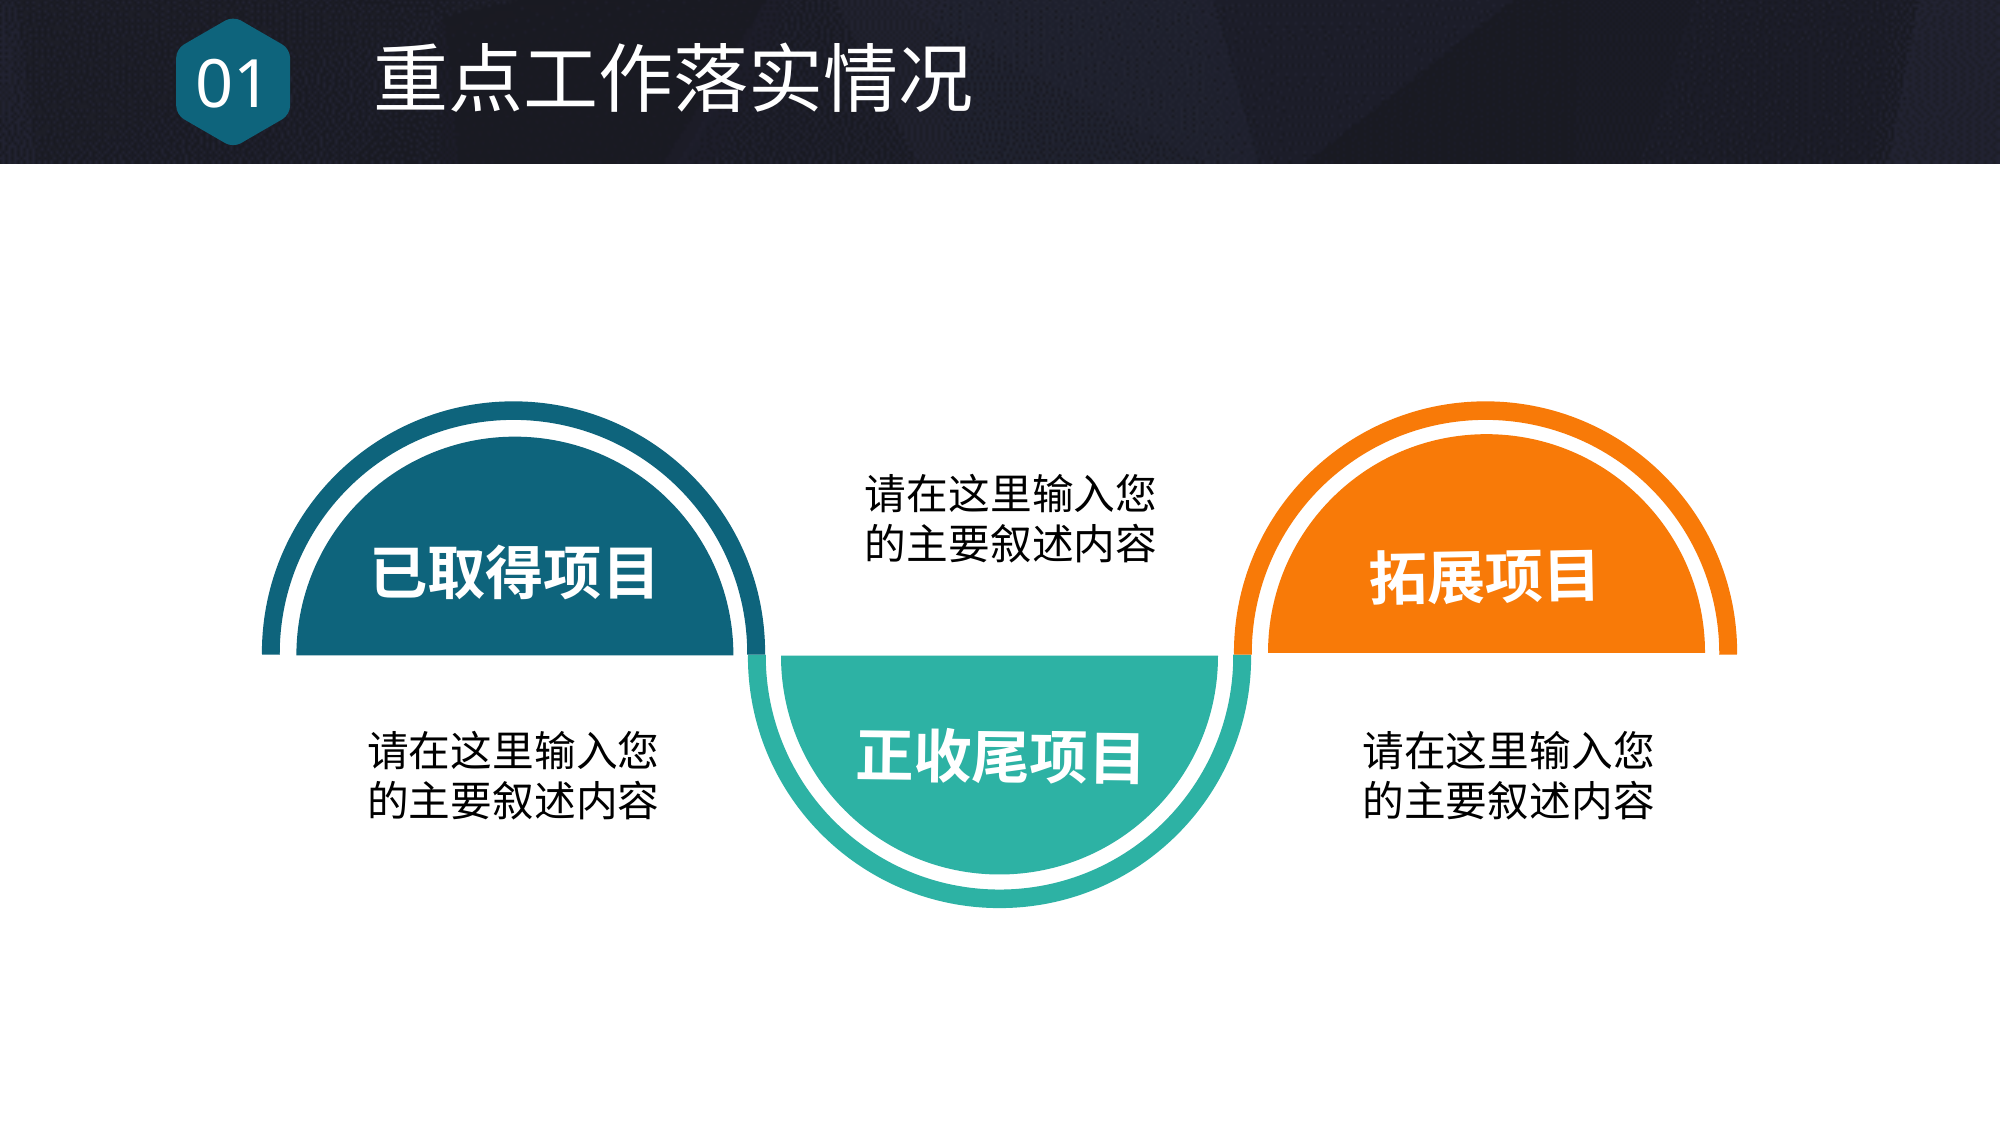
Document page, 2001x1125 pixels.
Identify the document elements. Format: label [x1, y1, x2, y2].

picture [0, 0, 2000, 164]
text_box [747, 460, 1252, 909]
text_box [1233, 401, 1738, 885]
text_box [261, 401, 766, 885]
